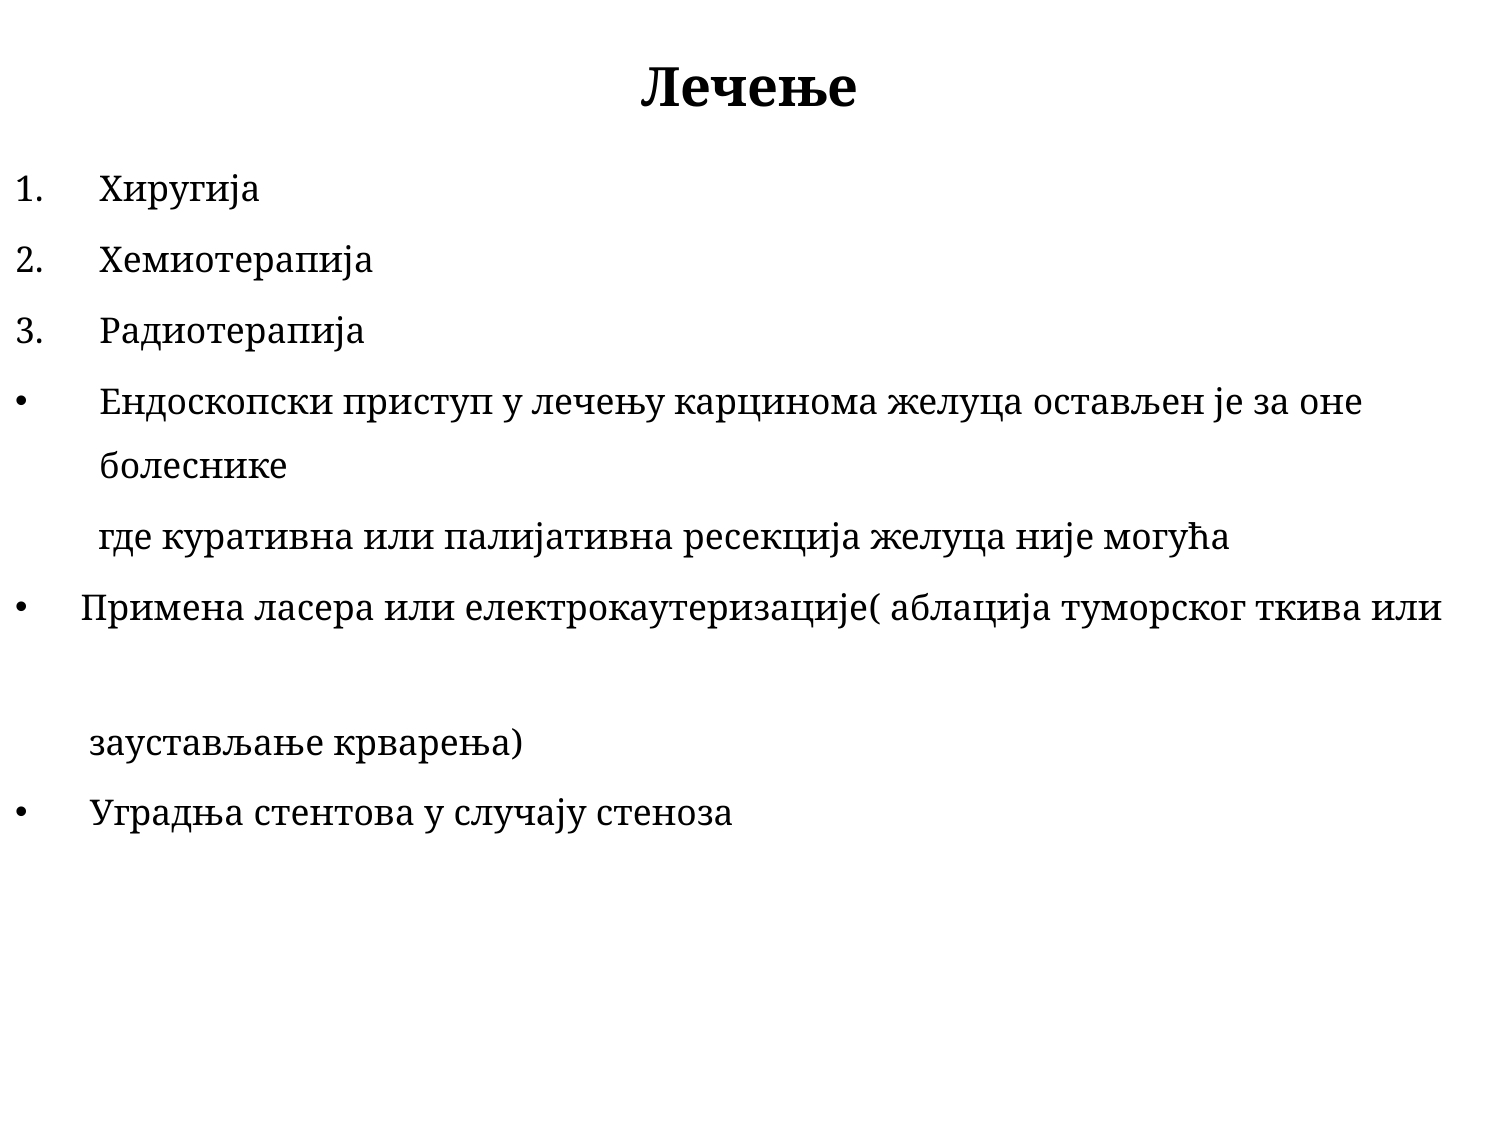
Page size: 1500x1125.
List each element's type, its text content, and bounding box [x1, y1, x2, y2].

title Лечење [75, 45, 1425, 125]
list Хиругија Хемиотерапија Радиотерапија Ендоскопски приступ у лечењу карцинома желуца остављен је за оне болеснике где куративна или палијативна ресекција желуца није могућа Примена ласера или електрокаутеризације( аблација туморског ткива или заустављање крварења) Уградња стентова у случају стеноза [0, 137, 1475, 1125]
